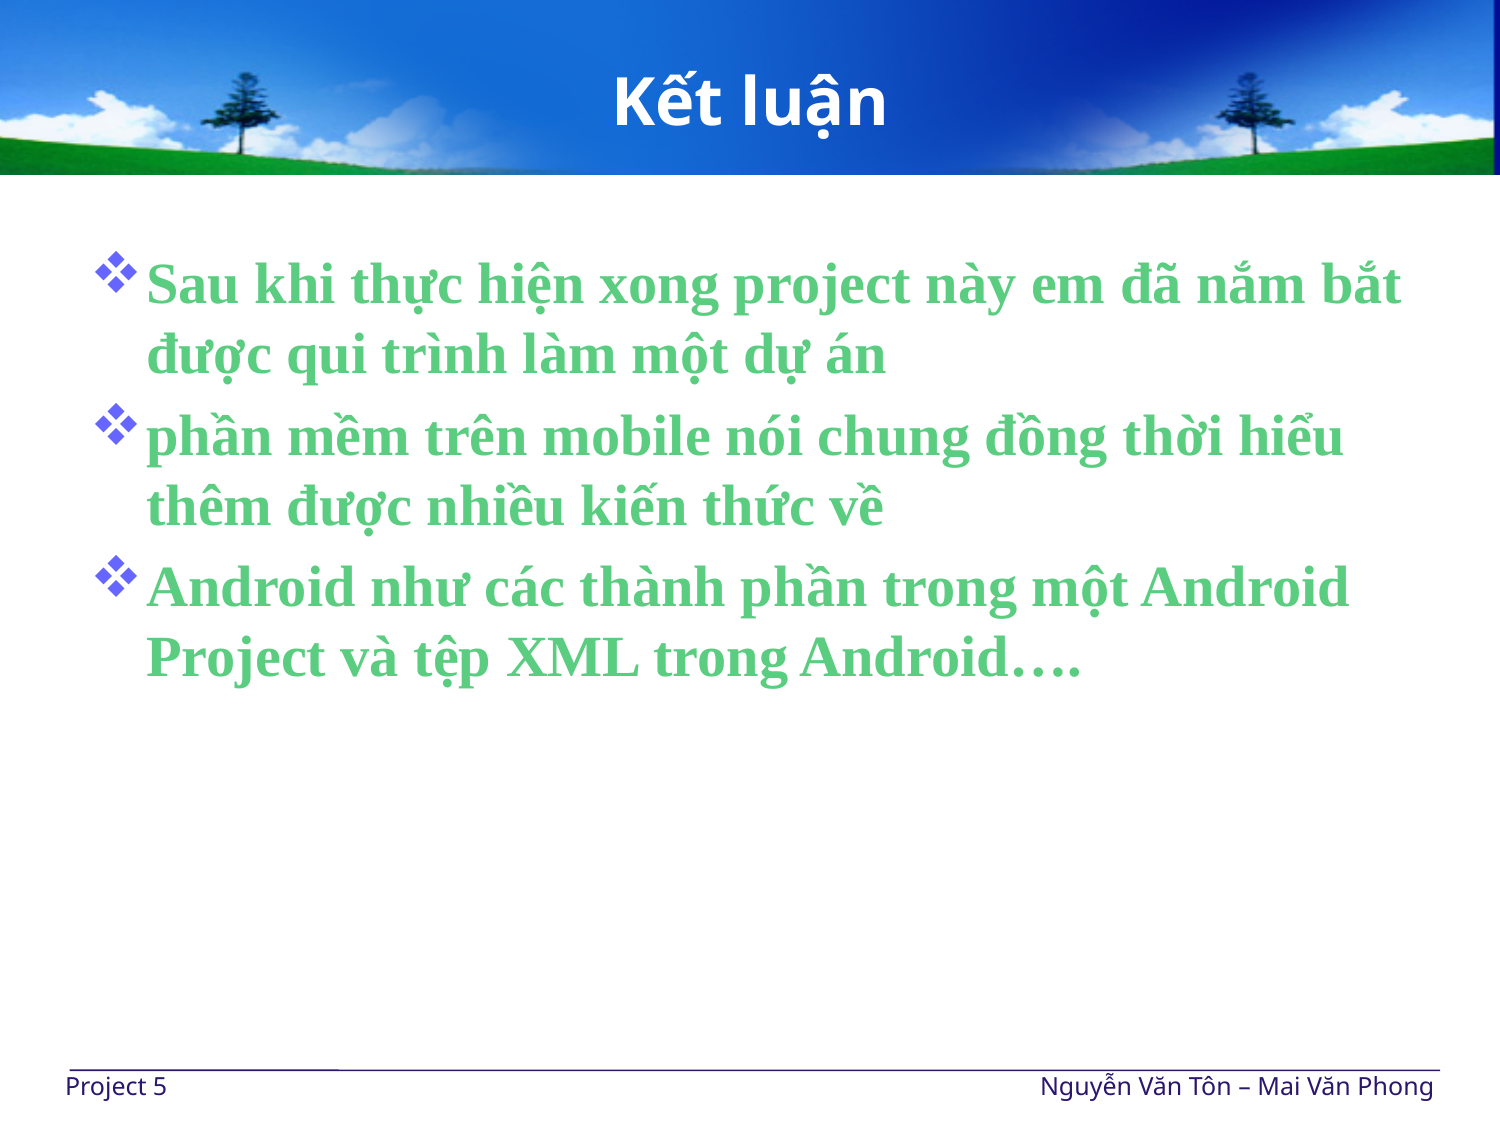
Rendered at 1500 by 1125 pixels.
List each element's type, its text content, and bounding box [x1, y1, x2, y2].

slide_number Project 5 [49, 1062, 401, 1116]
title Kết luận [74, 52, 1426, 145]
footer Nguyễn Văn Tôn – Mai Văn Phong [974, 1062, 1451, 1116]
picture [0, 0, 1500, 175]
list Sau khi thực hiện xong project này em đã nắm bắt được qui trình làm một dự án phần mềm trên mobile nói chung đồng thời hiểu thêm được nhiều kiến thức về Android như các thành phần trong một Android Project và tệp XML trong Android…. [74, 237, 1426, 1038]
